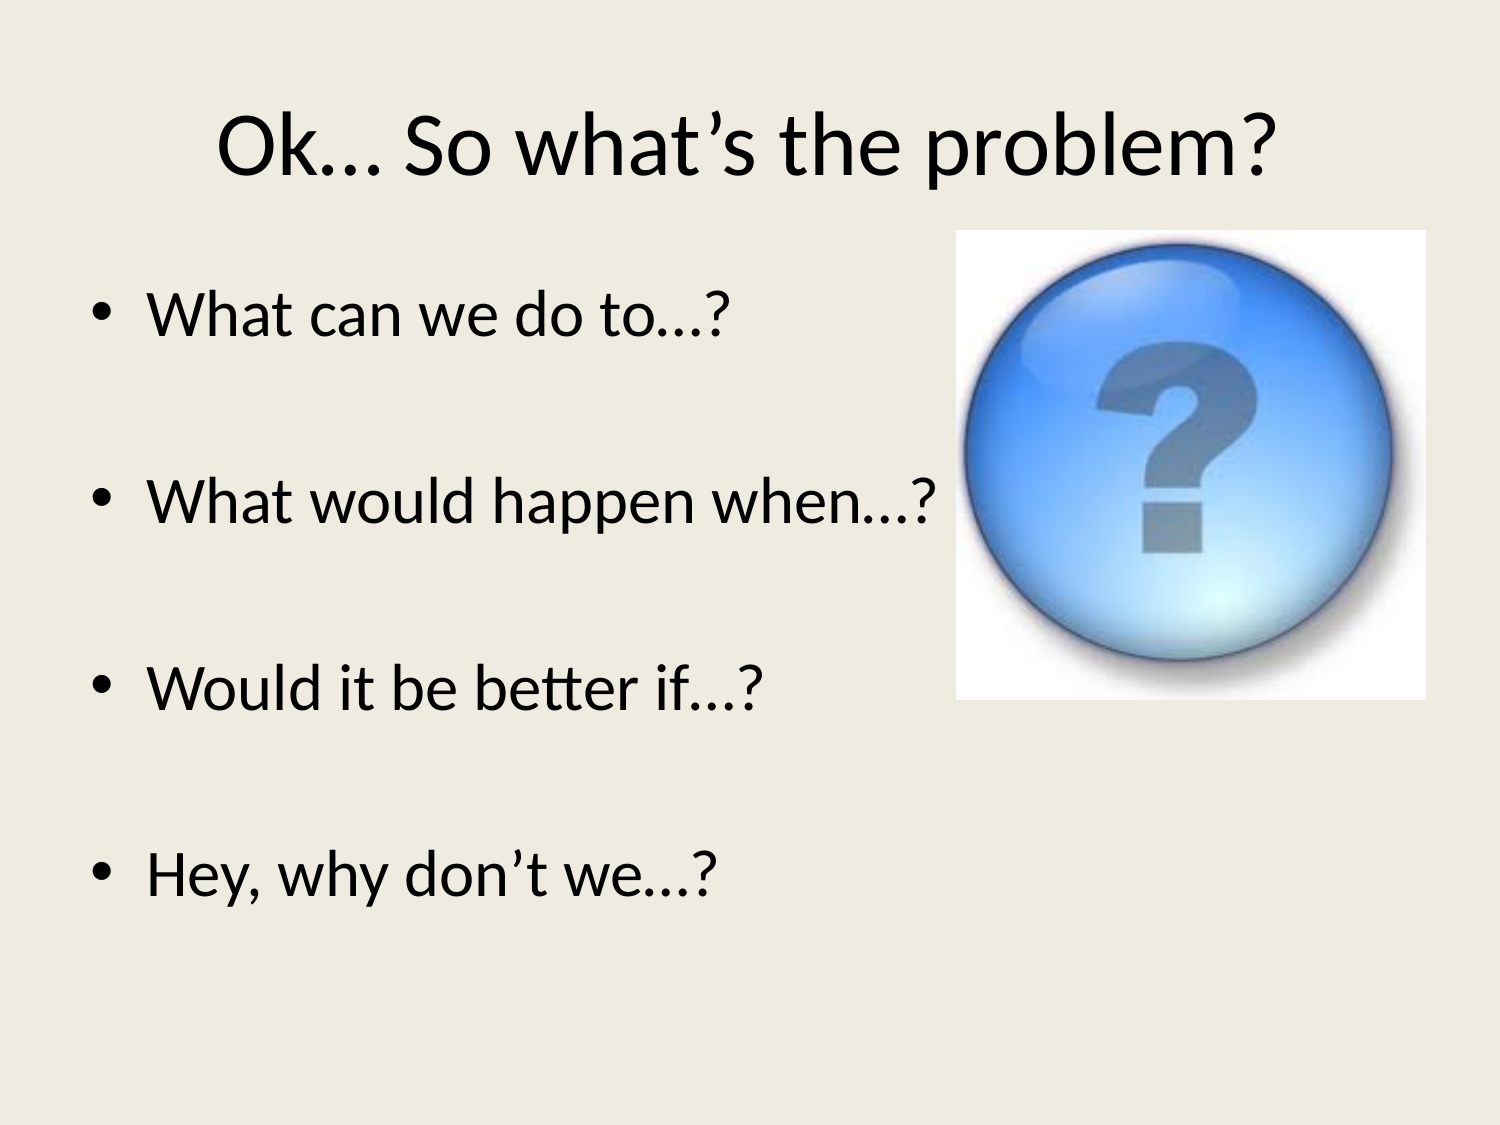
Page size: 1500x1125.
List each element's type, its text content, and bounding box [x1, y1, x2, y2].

title Ok… So what’s the problem? [75, 45, 1425, 233]
picture [955, 230, 1426, 700]
list What can we do to…? What would happen when…? Would it be better if…? Hey, why don’t we…? [75, 262, 1425, 1005]
